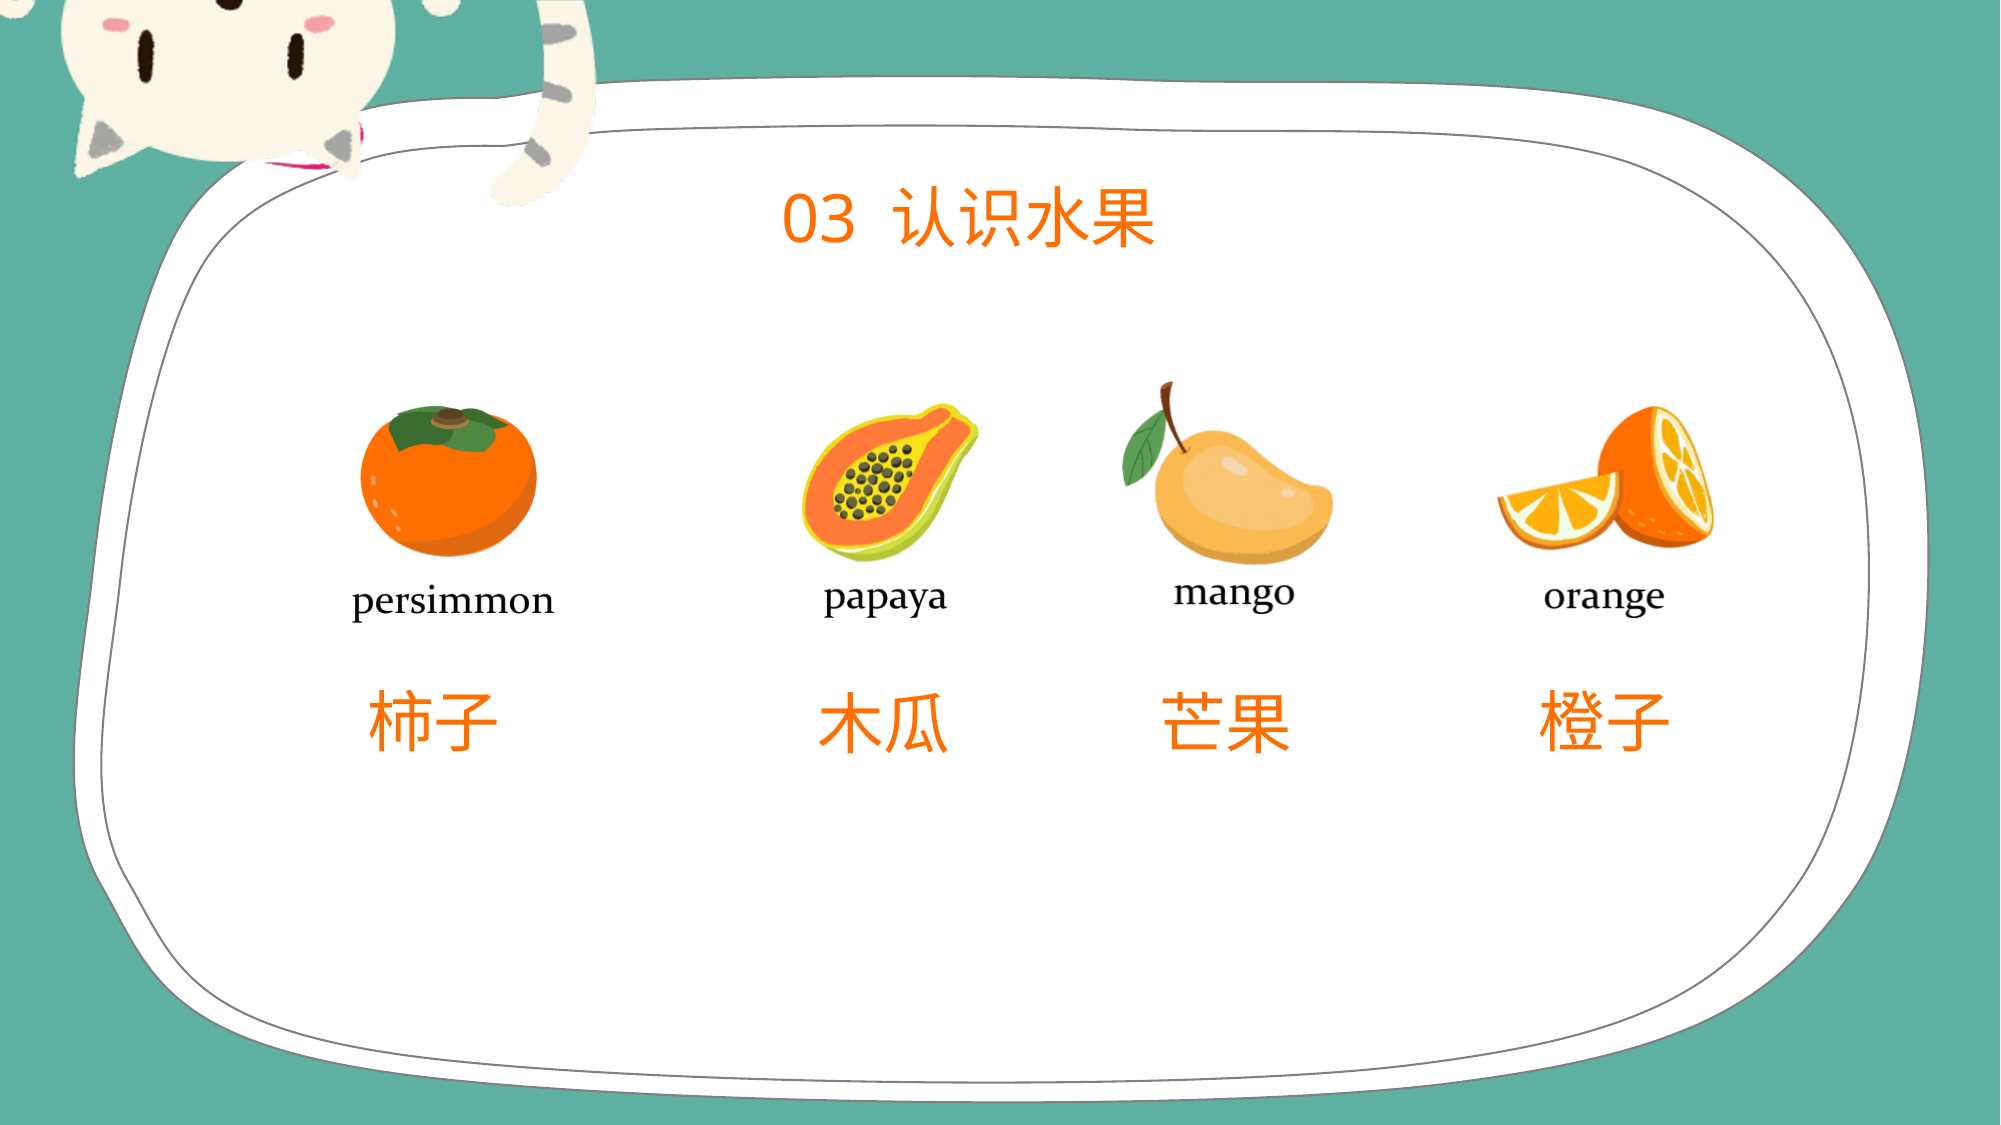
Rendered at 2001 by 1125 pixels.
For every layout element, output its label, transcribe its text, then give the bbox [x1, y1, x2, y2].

picture [1497, 406, 1714, 618]
picture [352, 406, 554, 623]
picture [802, 403, 979, 618]
text_box 柿子 [352, 672, 601, 768]
text_box 橙子 [1523, 672, 1772, 768]
picture [1122, 381, 1333, 615]
text_box 木瓜 [802, 674, 1051, 770]
picture [0, 0, 597, 217]
text_box 03 认识水果 [766, 168, 1270, 264]
text_box 芒果 [1144, 674, 1393, 770]
